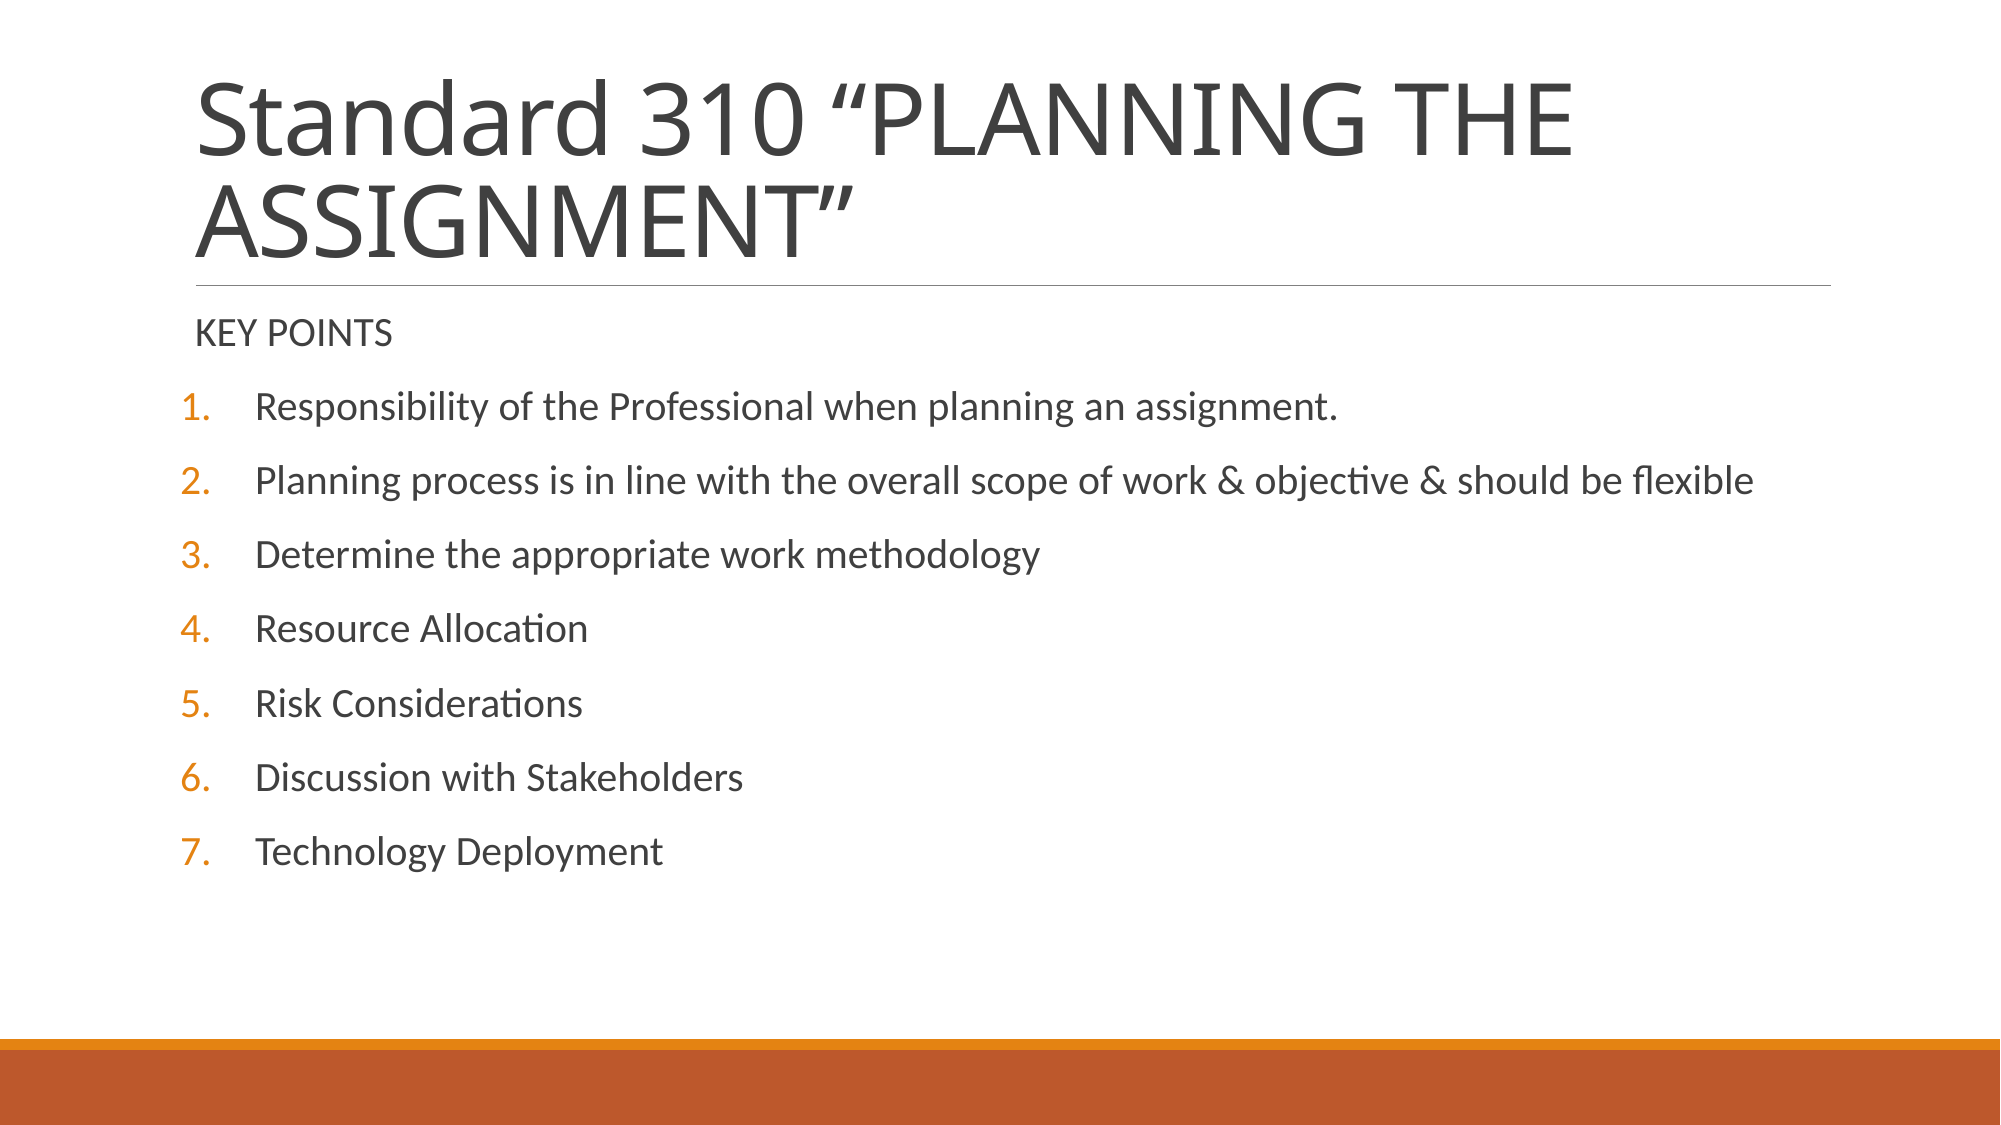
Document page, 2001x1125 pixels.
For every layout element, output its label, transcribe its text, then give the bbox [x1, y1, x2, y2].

list KEY POINTS Responsibility of the Professional when planning an assignment. Planning process is in line with the overall scope of work & objective & should be flexible Determine the appropriate work methodology Resource Allocation Risk Considerations Discussion with Stakeholders Technology Deployment [180, 302, 1830, 963]
title Standard 310 “PLANNING THE ASSIGNMENT” [180, 47, 1830, 285]
